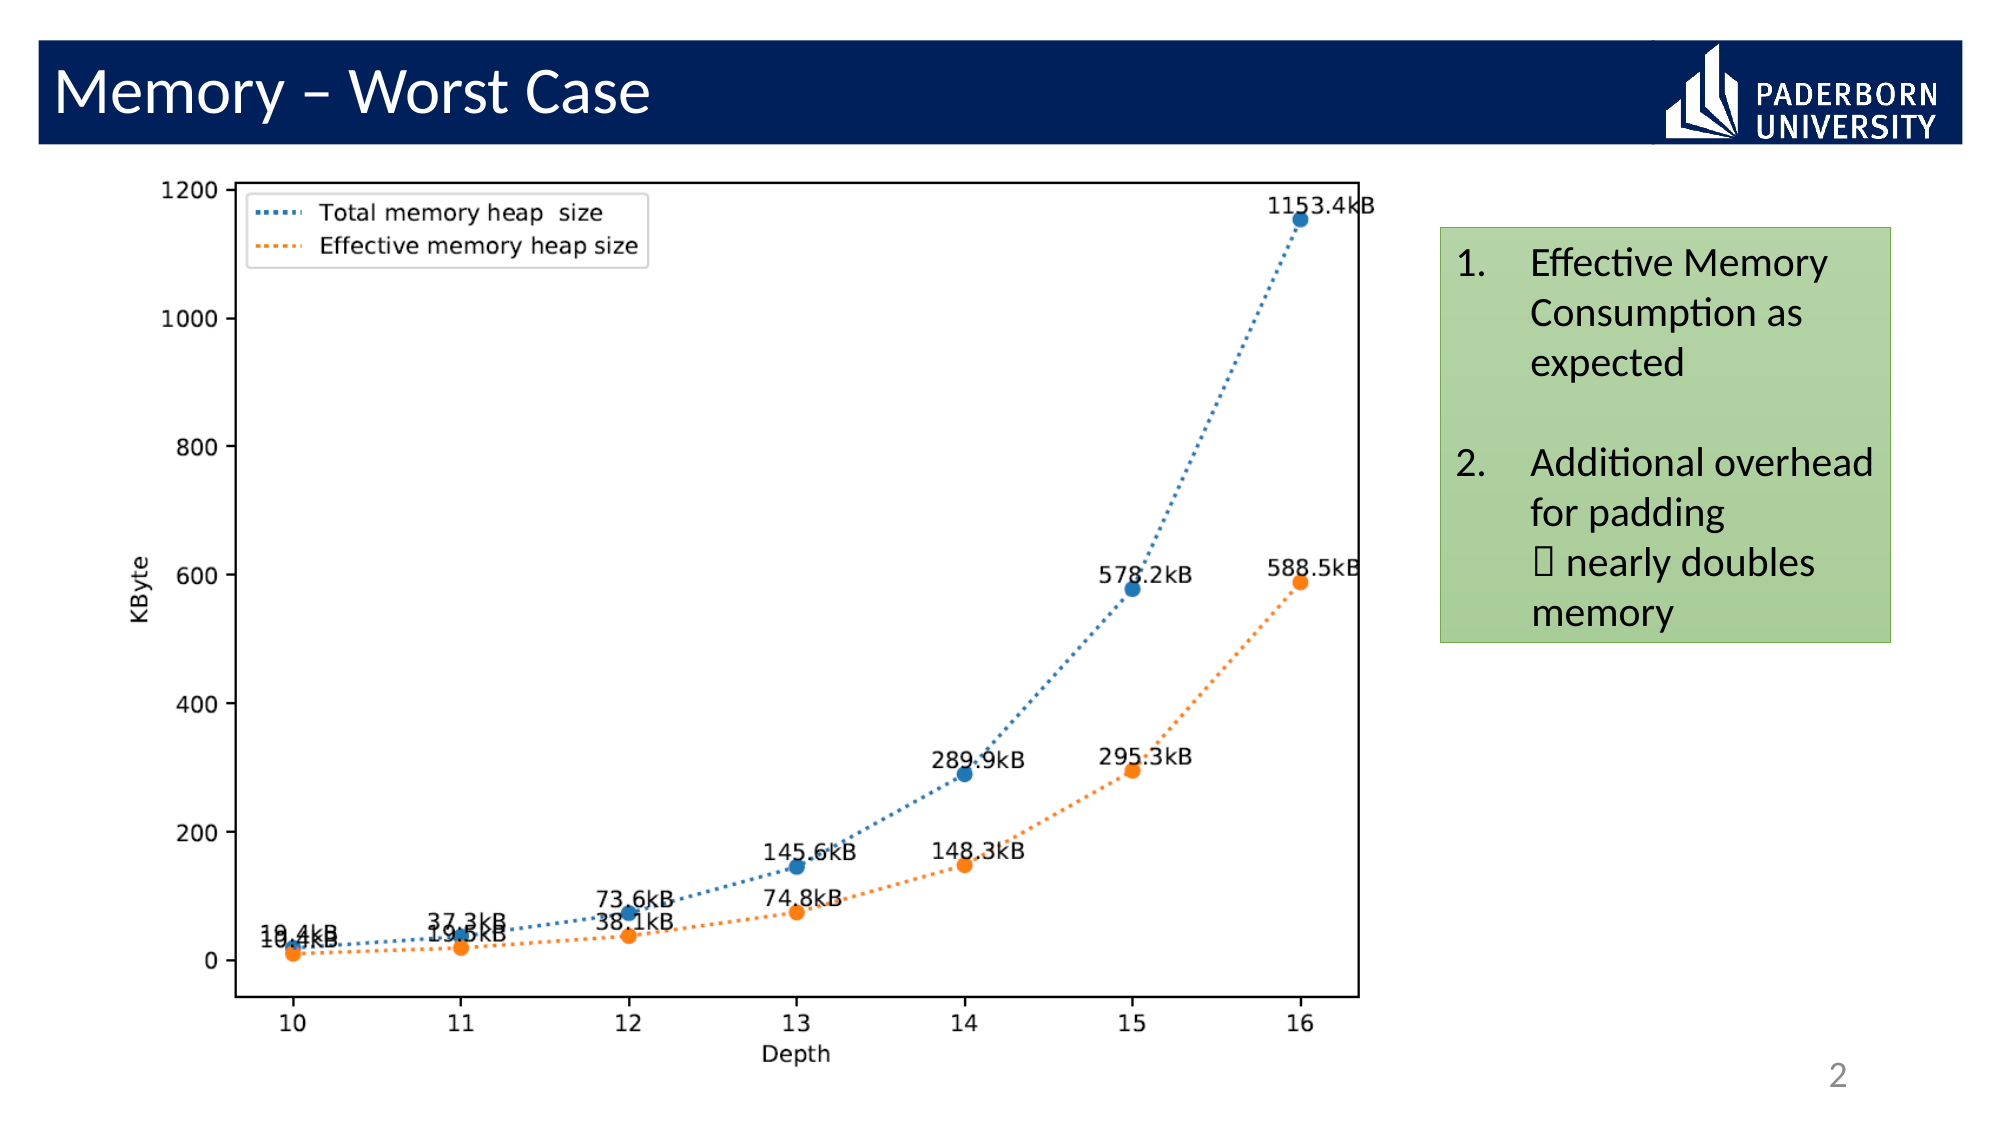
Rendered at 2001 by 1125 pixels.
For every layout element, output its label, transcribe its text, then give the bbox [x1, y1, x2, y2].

slide_number 2 [1412, 1042, 1863, 1103]
text_box Effective Memory Consumption as expected Additional overhead for padding  nearly doubles memory [1440, 227, 1891, 643]
picture [105, 157, 1380, 1069]
title Memory – Worst Case [38, 40, 1655, 145]
picture [1666, 43, 1936, 139]
